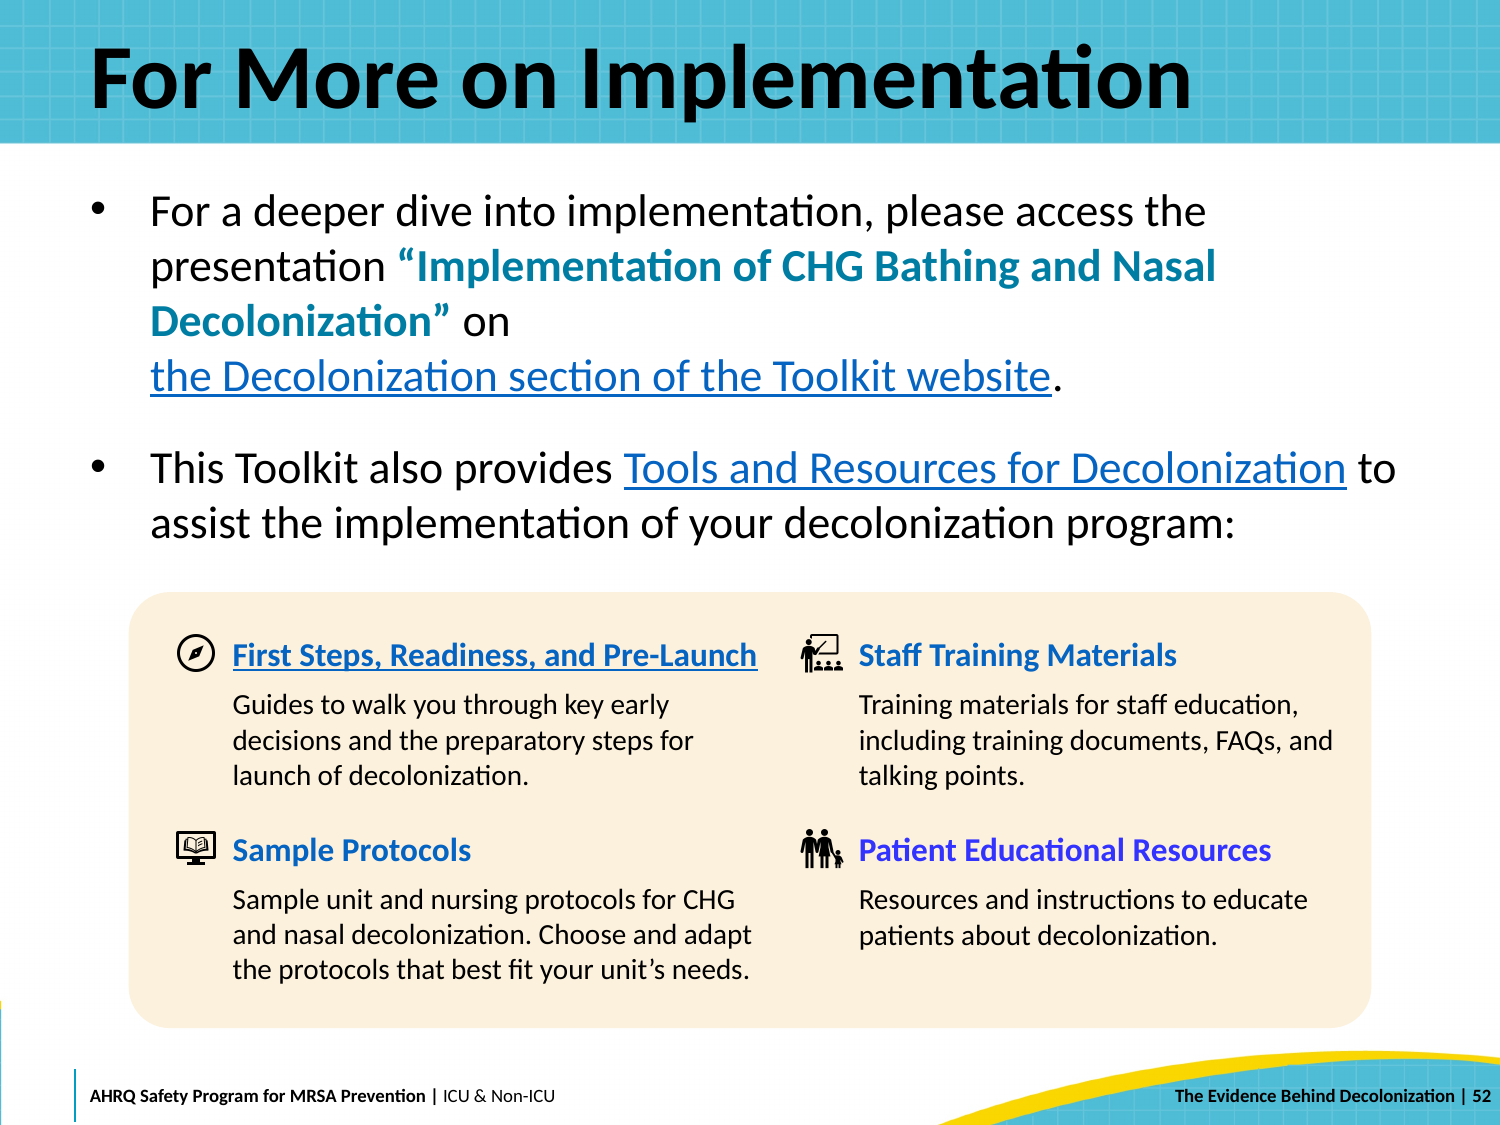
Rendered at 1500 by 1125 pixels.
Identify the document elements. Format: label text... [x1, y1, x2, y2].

list First Steps, Readiness, and Pre-Launch Guides to walk you through key early decisions and the preparatory steps for launch of decolonization. Sample Protocols Sample unit and nursing protocols for CHG and nasal decolonization. Choose and adapt the protocols that best fit your unit’s needs. [157, 625, 776, 1028]
slide_number | 52 [1455, 1065, 1500, 1125]
list For a deeper dive into implementation, please access the presentation “Implementation of CHG Bathing and Nasal Decolonization” on the Decolonization section of the Toolkit website. This Toolkit also provides Tools and Resources for Decolonization to assist the implementation of your decolonization program: [75, 173, 1425, 584]
title For More on Implementation [75, 0, 1425, 150]
list Staff Training Materials Training materials for staff education, including training documents, FAQs, and talking points. Patient Educational Resources Resources and instructions to educate patients about decolonization. [783, 625, 1357, 1028]
picture [0, 0, 1500, 1125]
text_box [127, 591, 1373, 1030]
